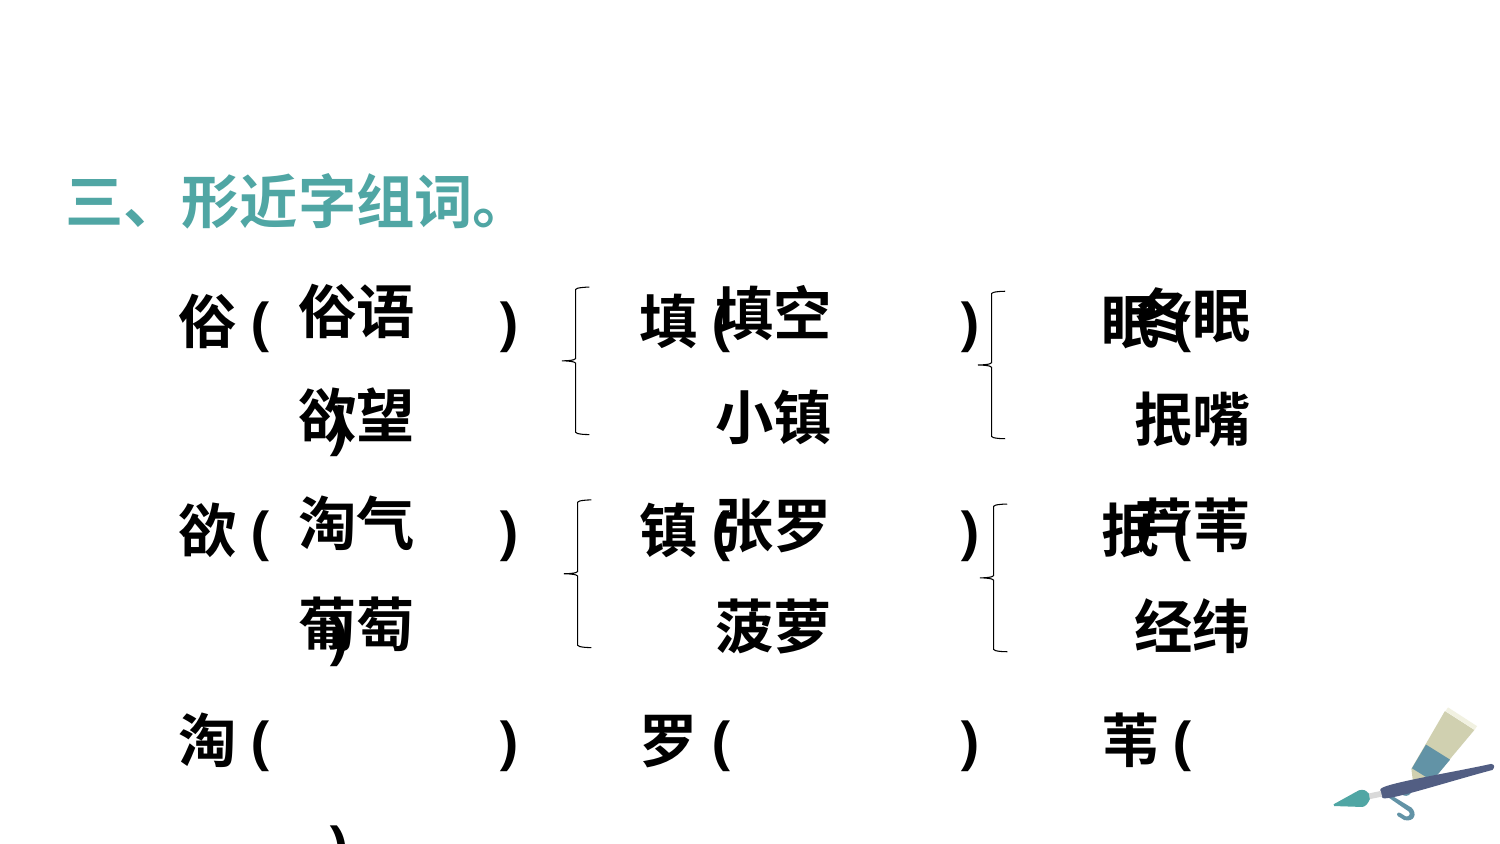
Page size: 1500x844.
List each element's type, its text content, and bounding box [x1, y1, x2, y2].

text_box 填空 [700, 269, 847, 355]
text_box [1358, 708, 1481, 844]
text_box 葡萄 [283, 580, 431, 666]
text_box 淘气 [283, 479, 431, 565]
text_box [561, 286, 590, 436]
text_box 俗语 [283, 267, 431, 353]
text_box 经纬 [1119, 582, 1266, 668]
text_box [979, 503, 1008, 653]
text_box 芦苇 [1119, 481, 1266, 567]
text_box 冬眠 [1119, 271, 1266, 357]
text_box [563, 499, 592, 649]
text_box 小镇 [700, 373, 847, 459]
text_box 俗( ) 填( ) 眠( ) 欲( ) 镇( ) 抿( ) 淘( ) 罗( ) 苇( ) 萄( ) 萝( ) 纬( ) [164, 242, 1358, 844]
text_box 三、形近字组词。 [50, 123, 657, 243]
text_box 抿嘴 [1119, 375, 1266, 461]
text_box 欲望 [283, 371, 431, 457]
text_box [977, 290, 1006, 440]
text_box 菠萝 [700, 582, 847, 668]
text_box 张罗 [700, 481, 847, 567]
